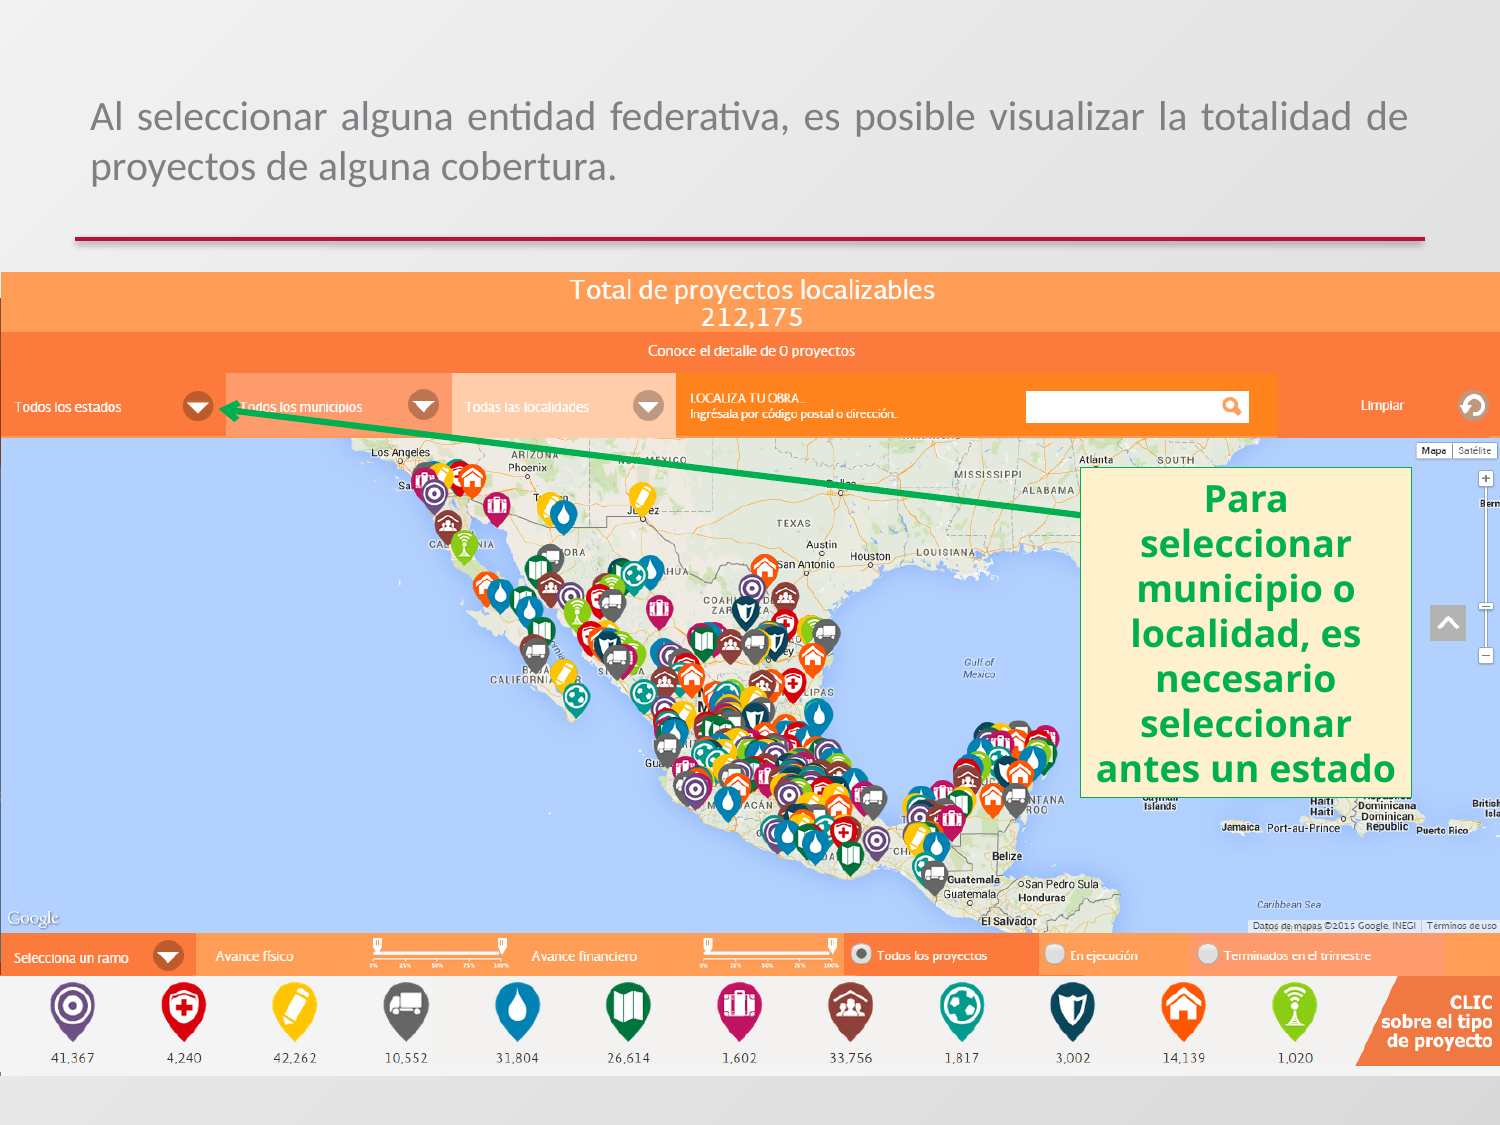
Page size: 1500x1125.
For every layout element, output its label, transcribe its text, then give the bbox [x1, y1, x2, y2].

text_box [218, 408, 1081, 516]
picture [0, 975, 1500, 1073]
picture [179, 385, 219, 427]
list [0, 271, 1500, 975]
title Al seleccionar alguna entidad federativa, es posible visualizar la totalidad de proyectos de alguna cobertura. [75, 45, 1425, 233]
